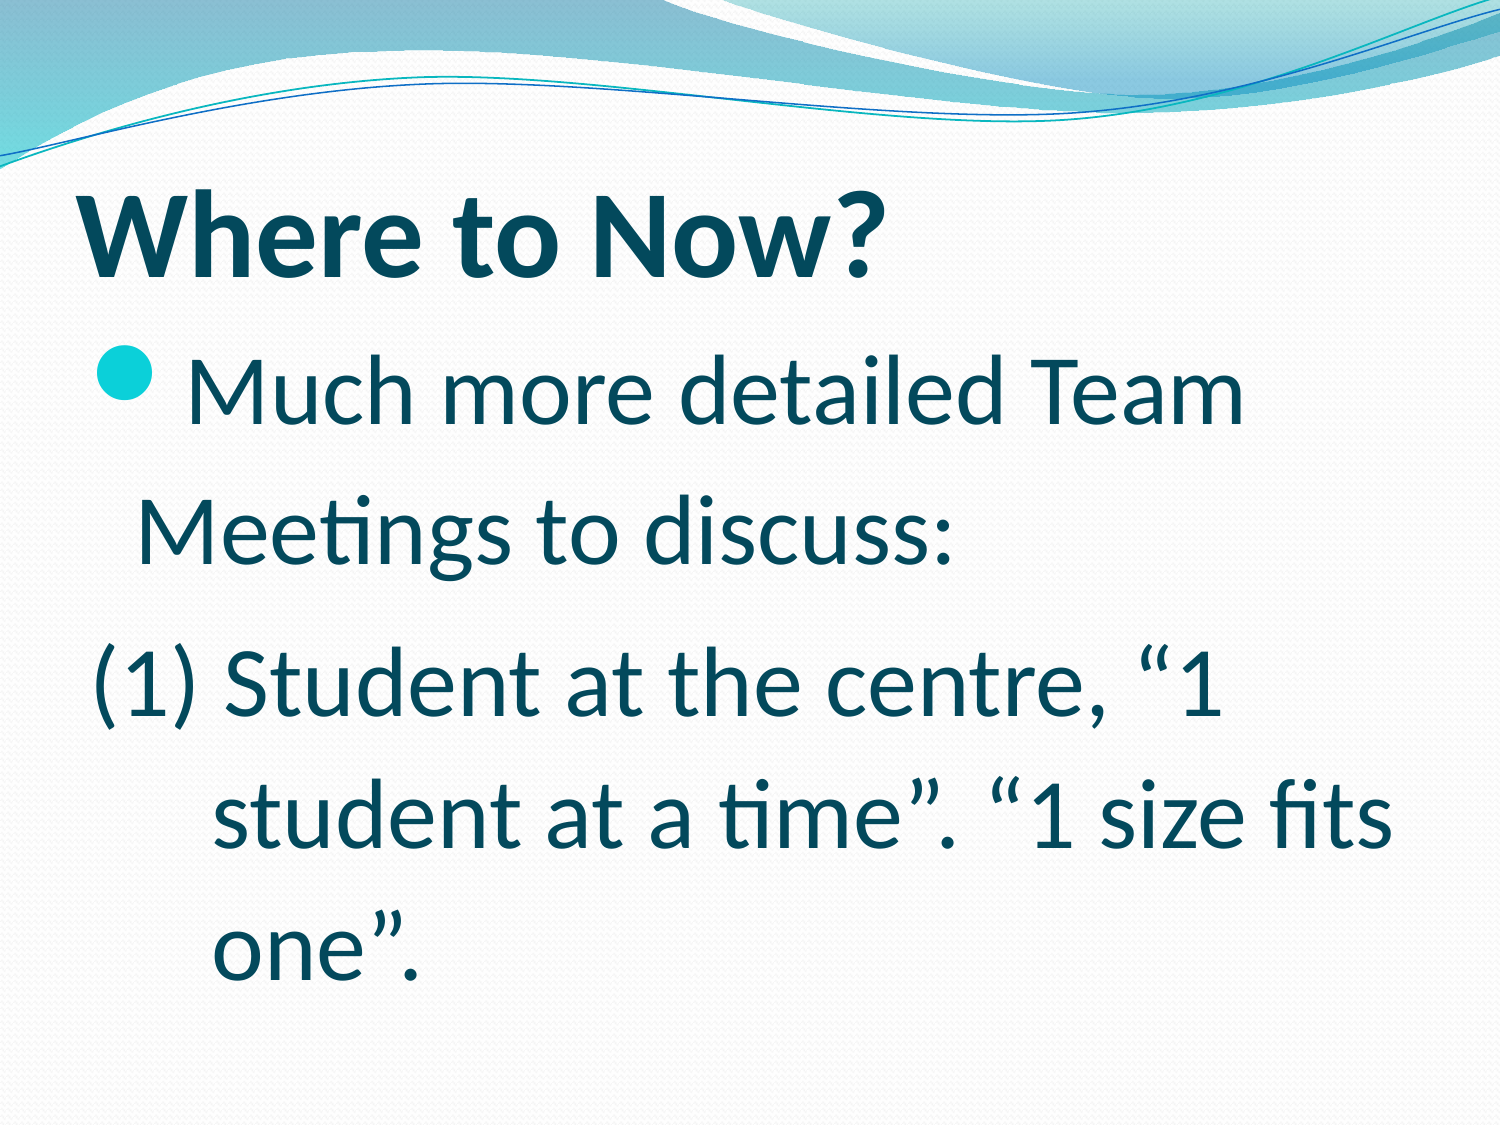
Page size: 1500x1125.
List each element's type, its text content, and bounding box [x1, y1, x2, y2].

title Where to Now? [75, 115, 1425, 303]
list Much more detailed Team Meetings to discuss: (1) Student at the centre, “1 student at a time”. “1 size fits one”. [75, 317, 1425, 1038]
